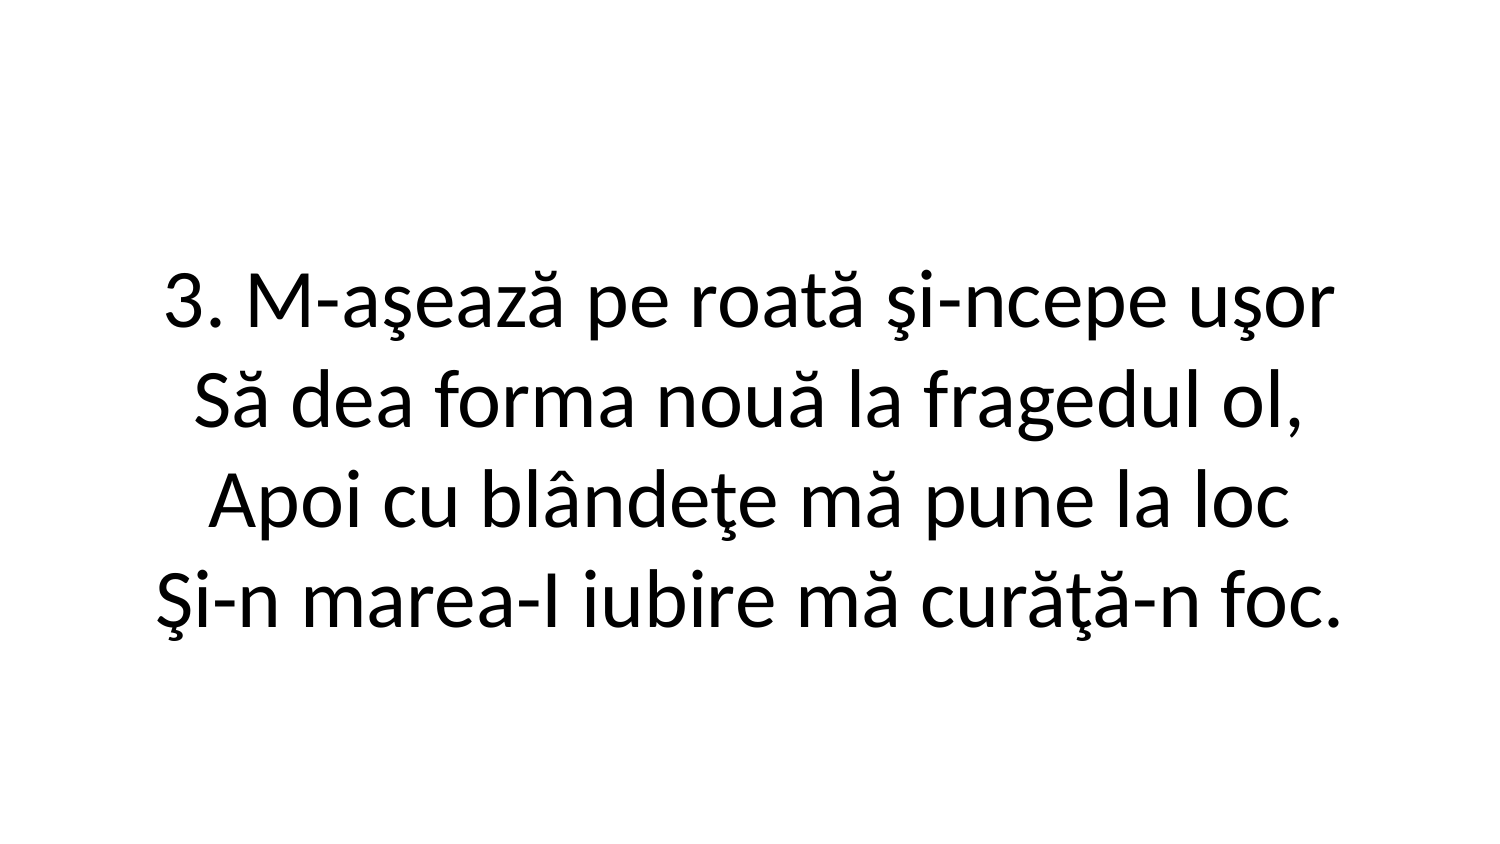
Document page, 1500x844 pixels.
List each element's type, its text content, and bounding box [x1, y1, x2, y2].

text_box 3. M-­aşează pe roată şi­-ncepe uşor Să dea forma nouă la fragedul ol, Apoi cu blândeţe mă pune la loc Şi­-n marea­-I iubire mă curăţă-­n foc. [140, 192, 1360, 652]
